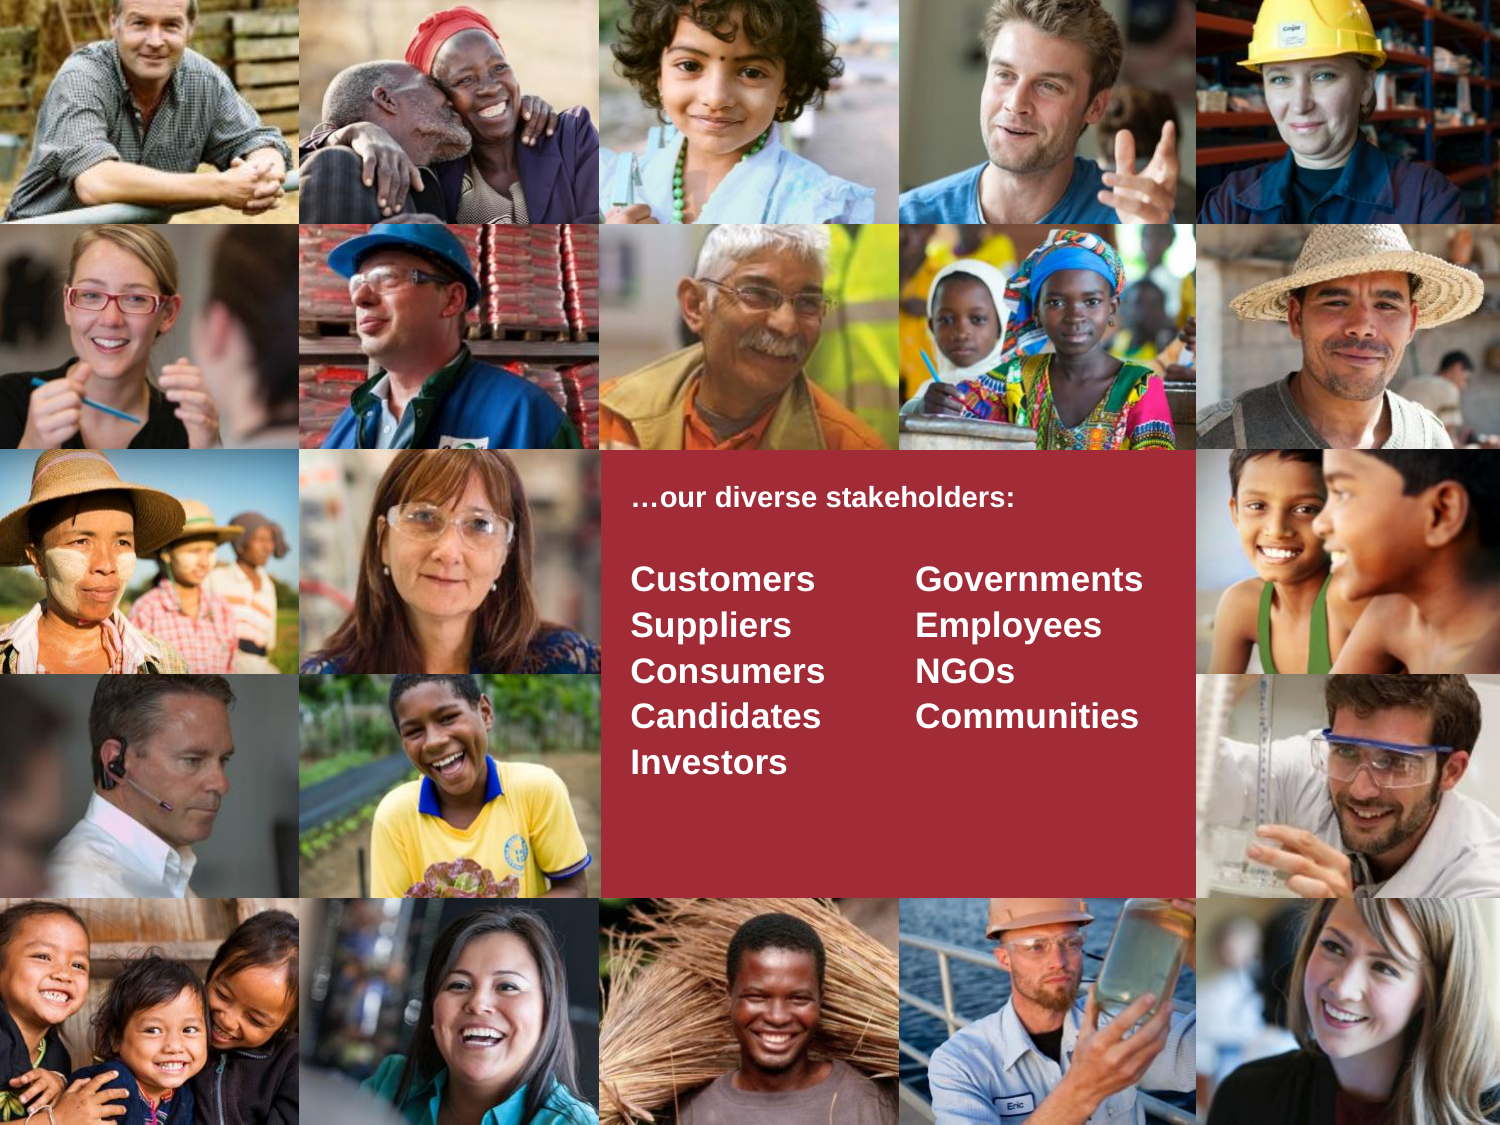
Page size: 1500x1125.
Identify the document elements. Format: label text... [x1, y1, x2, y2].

table_cell Governments Employees NGOs Communities [900, 546, 1191, 896]
picture [0, 0, 1500, 1125]
table_cell Customers Suppliers Consumers Candidates Investors [605, 546, 900, 896]
table_header …our diverse stakeholders: [605, 458, 1191, 546]
